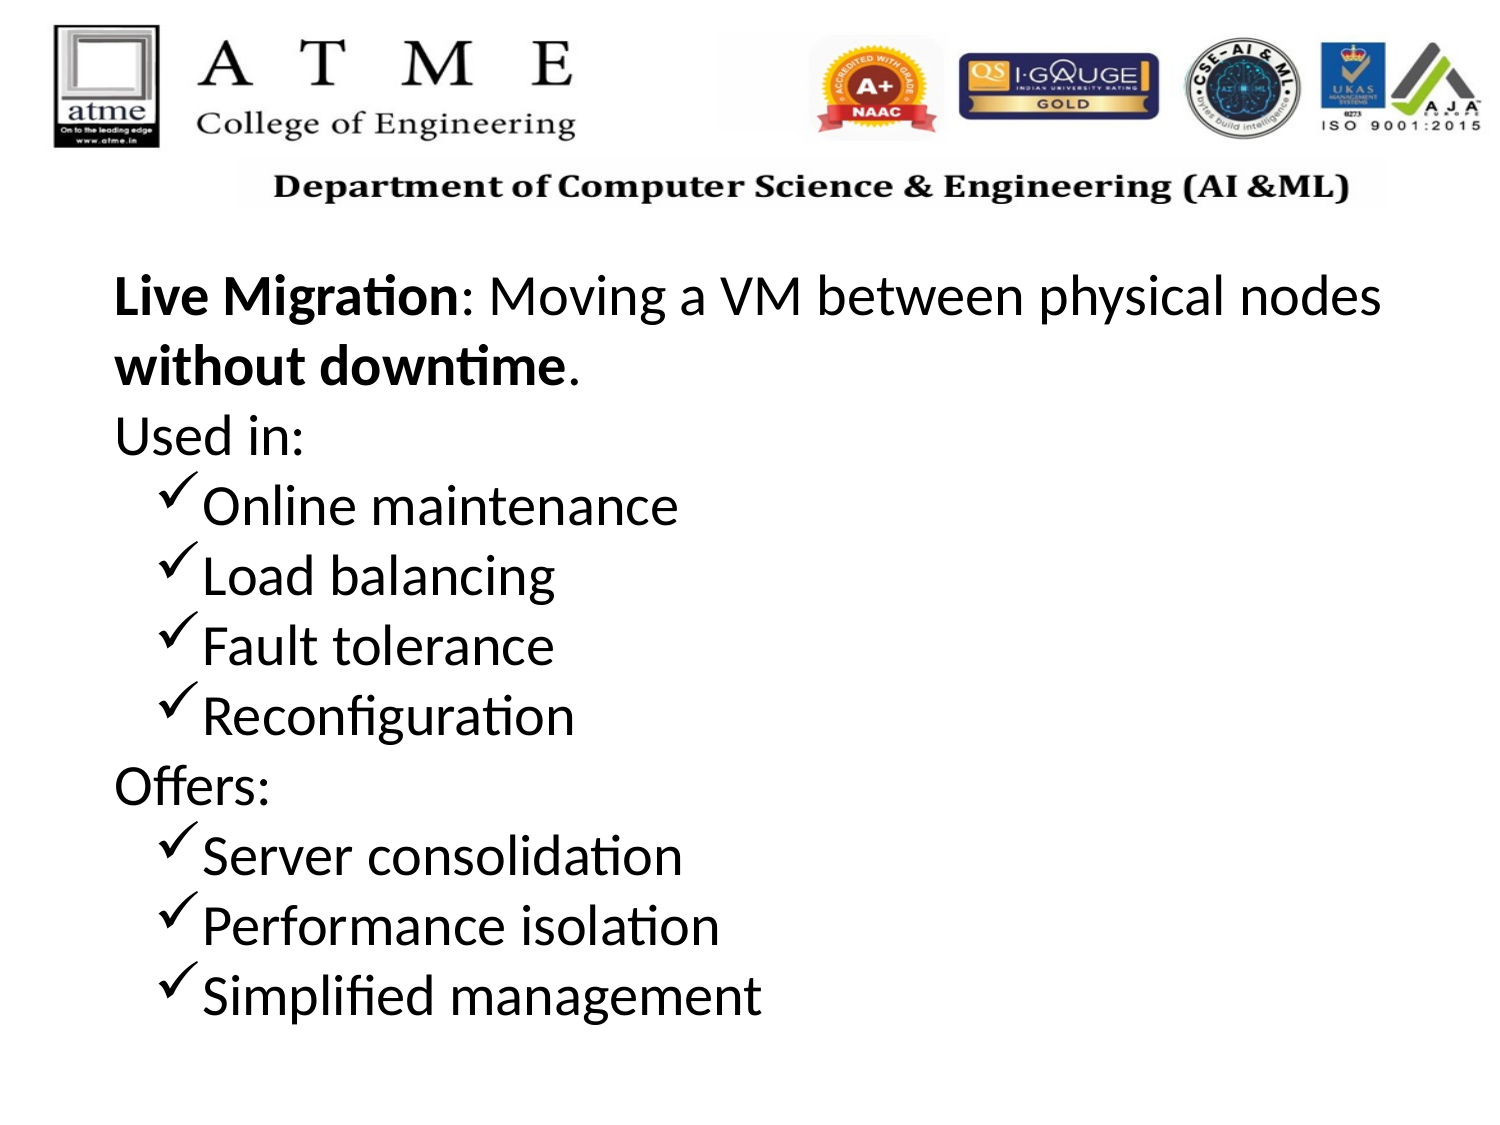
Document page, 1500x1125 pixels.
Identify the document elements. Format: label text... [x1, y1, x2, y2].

text_box Live Migration: Moving a VM between physical nodes without downtime. Used in: Online maintenance Load balancing Fault tolerance Reconfiguration Offers: Server consolidation Performance isolation Simplified management [99, 249, 1438, 1035]
picture [24, 0, 1500, 226]
